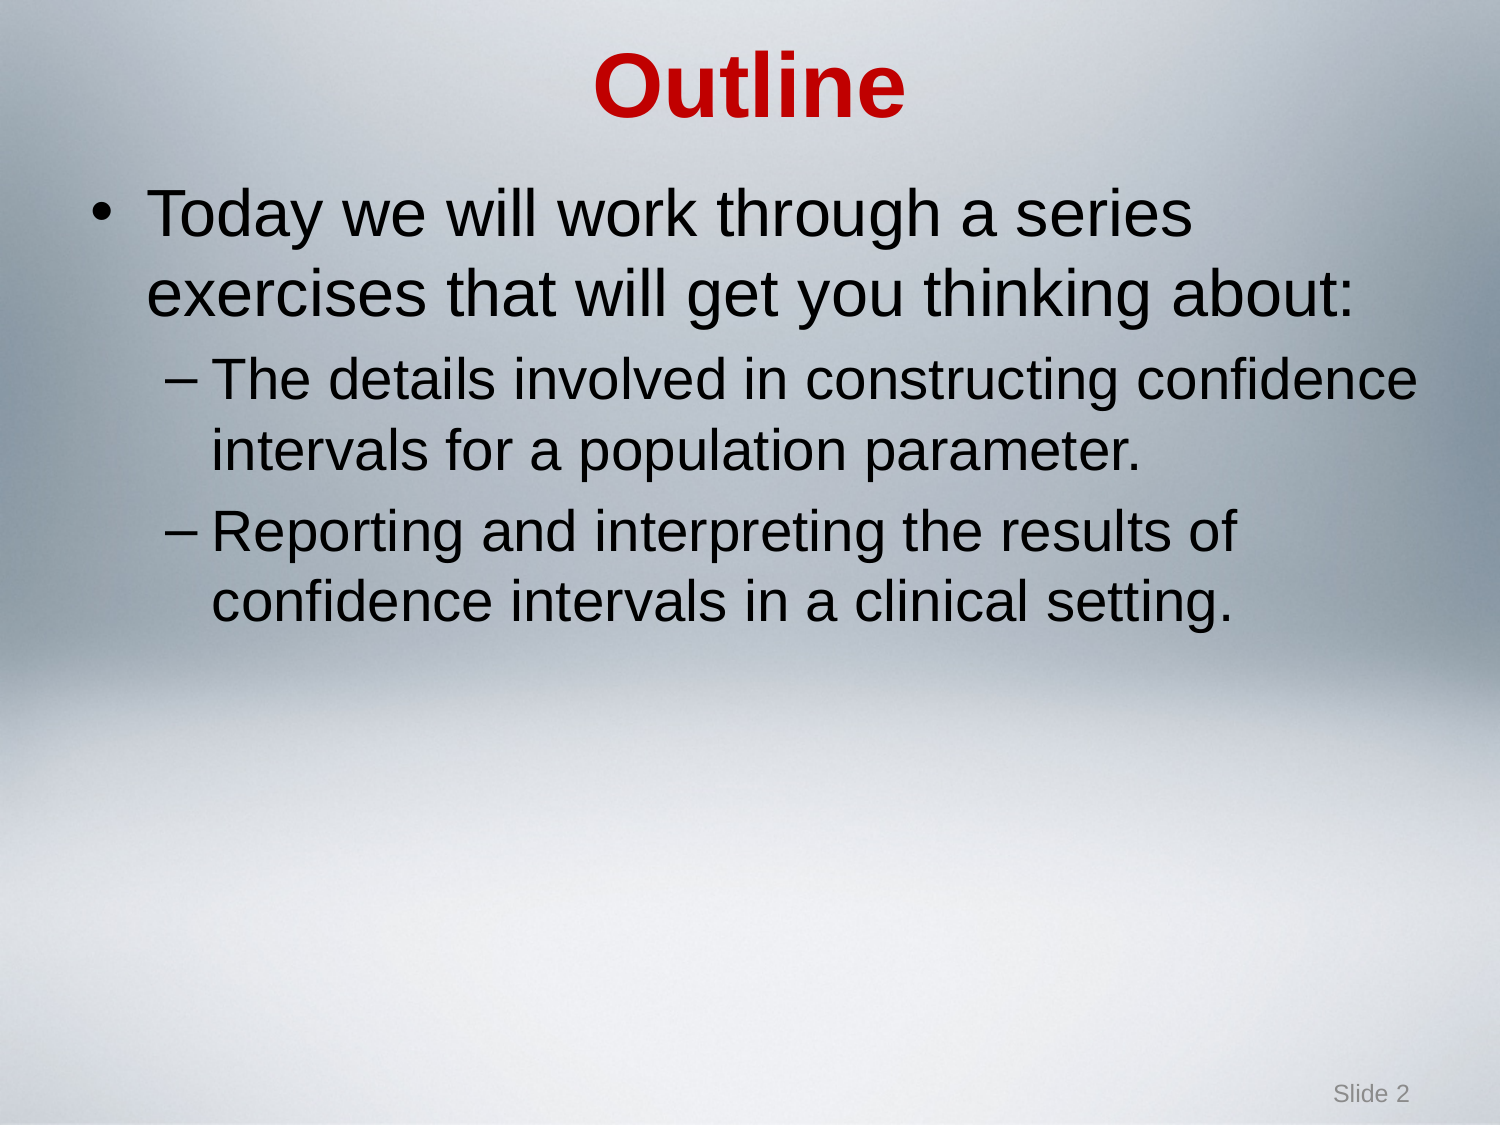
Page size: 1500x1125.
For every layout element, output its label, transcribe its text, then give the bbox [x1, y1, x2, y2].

slide_number Slide 2 [1074, 1062, 1425, 1123]
picture [0, 0, 1500, 1125]
list Today we will work through a series exercises that will get you thinking about: The details involved in constructing confidence intervals for a population parameter. Reporting and interpreting the results of confidence intervals in a clinical setting. [75, 162, 1450, 1063]
title Outline [75, 12, 1425, 150]
